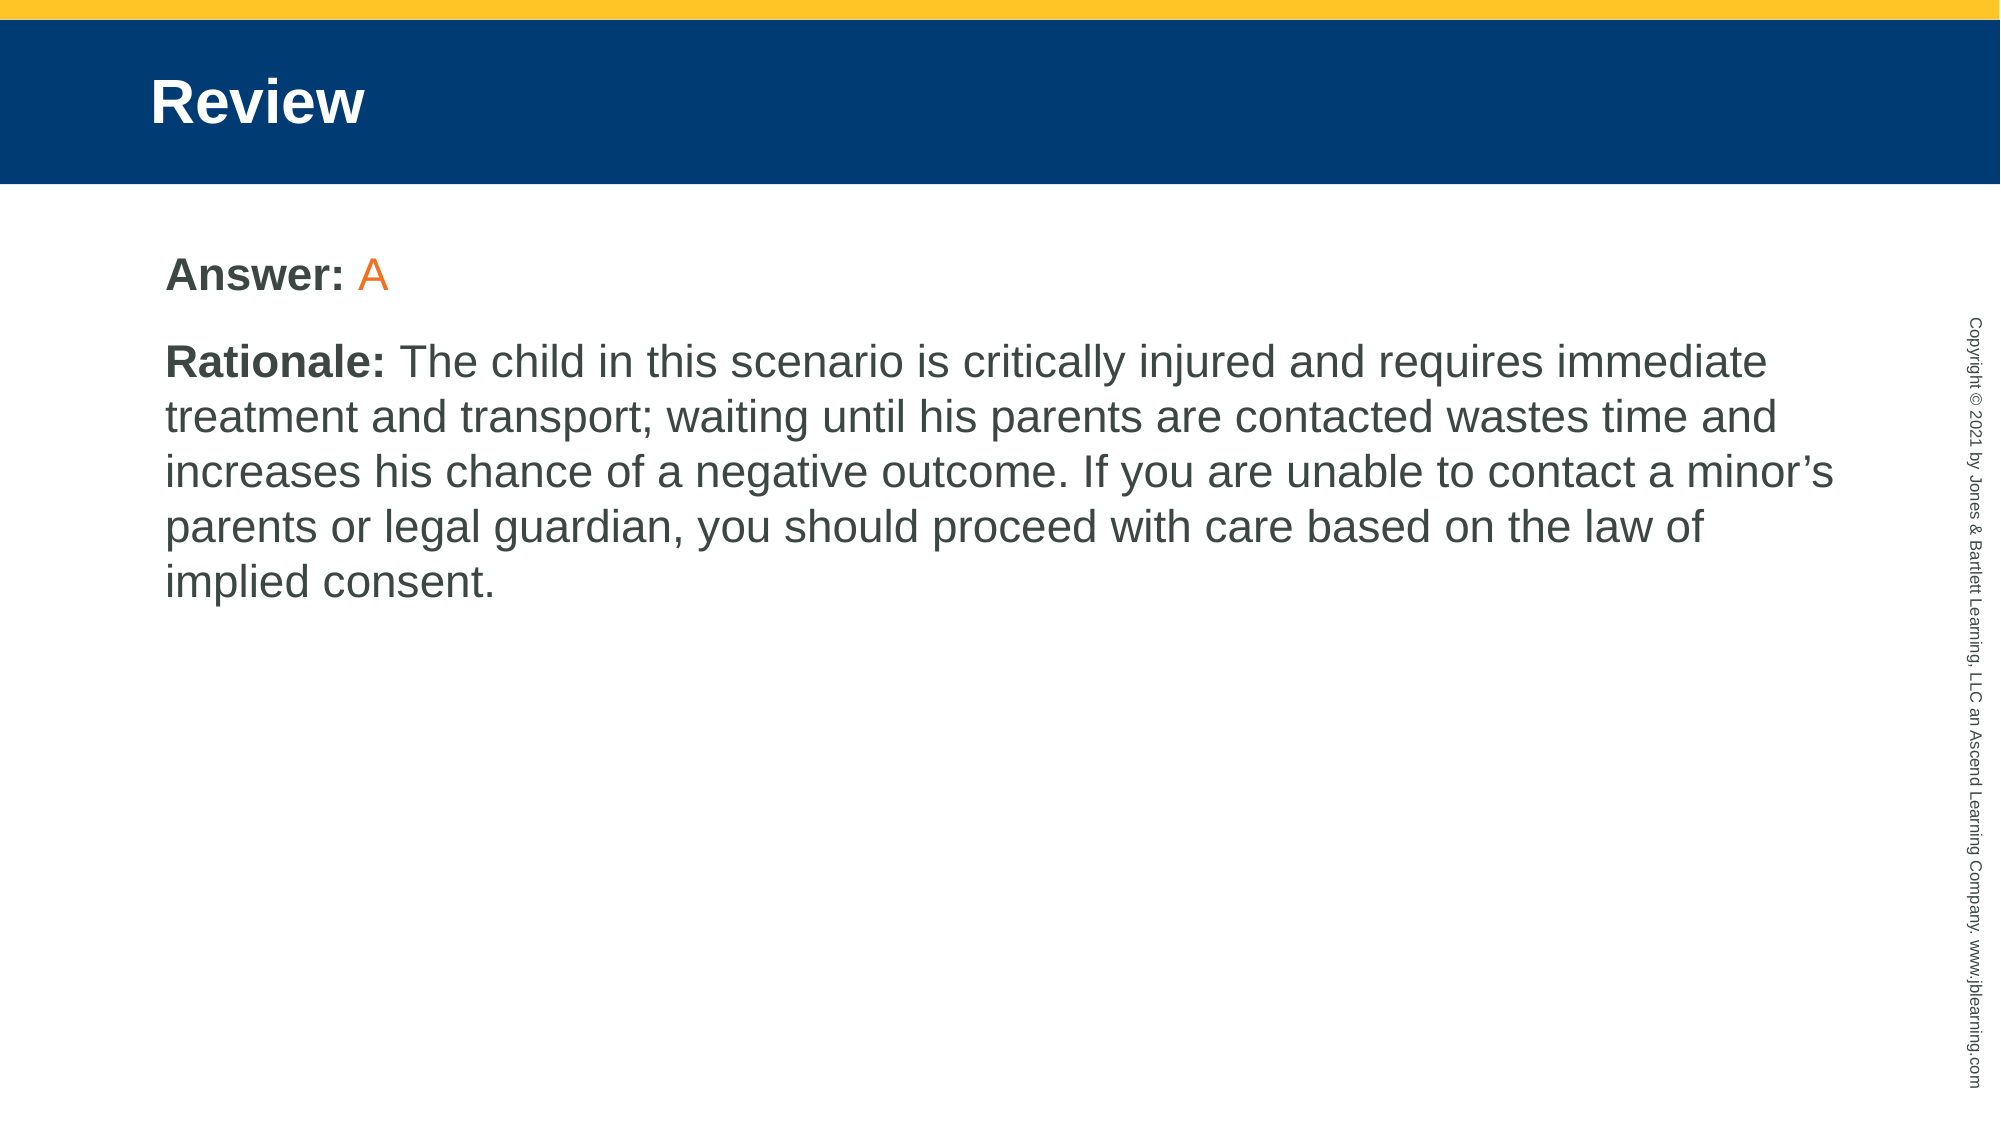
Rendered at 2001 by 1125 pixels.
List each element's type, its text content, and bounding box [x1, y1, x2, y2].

list Answer: A Rationale: The child in this scenario is critically injured and requires immediate treatment and transport; waiting until his parents are contacted wastes time and increases his chance of a negative outcome. If you are unable to contact a minor’s parents or legal guardian, you should proceed with care based on the law of implied consent. [150, 237, 1850, 1025]
title Review [0, 19, 2000, 185]
